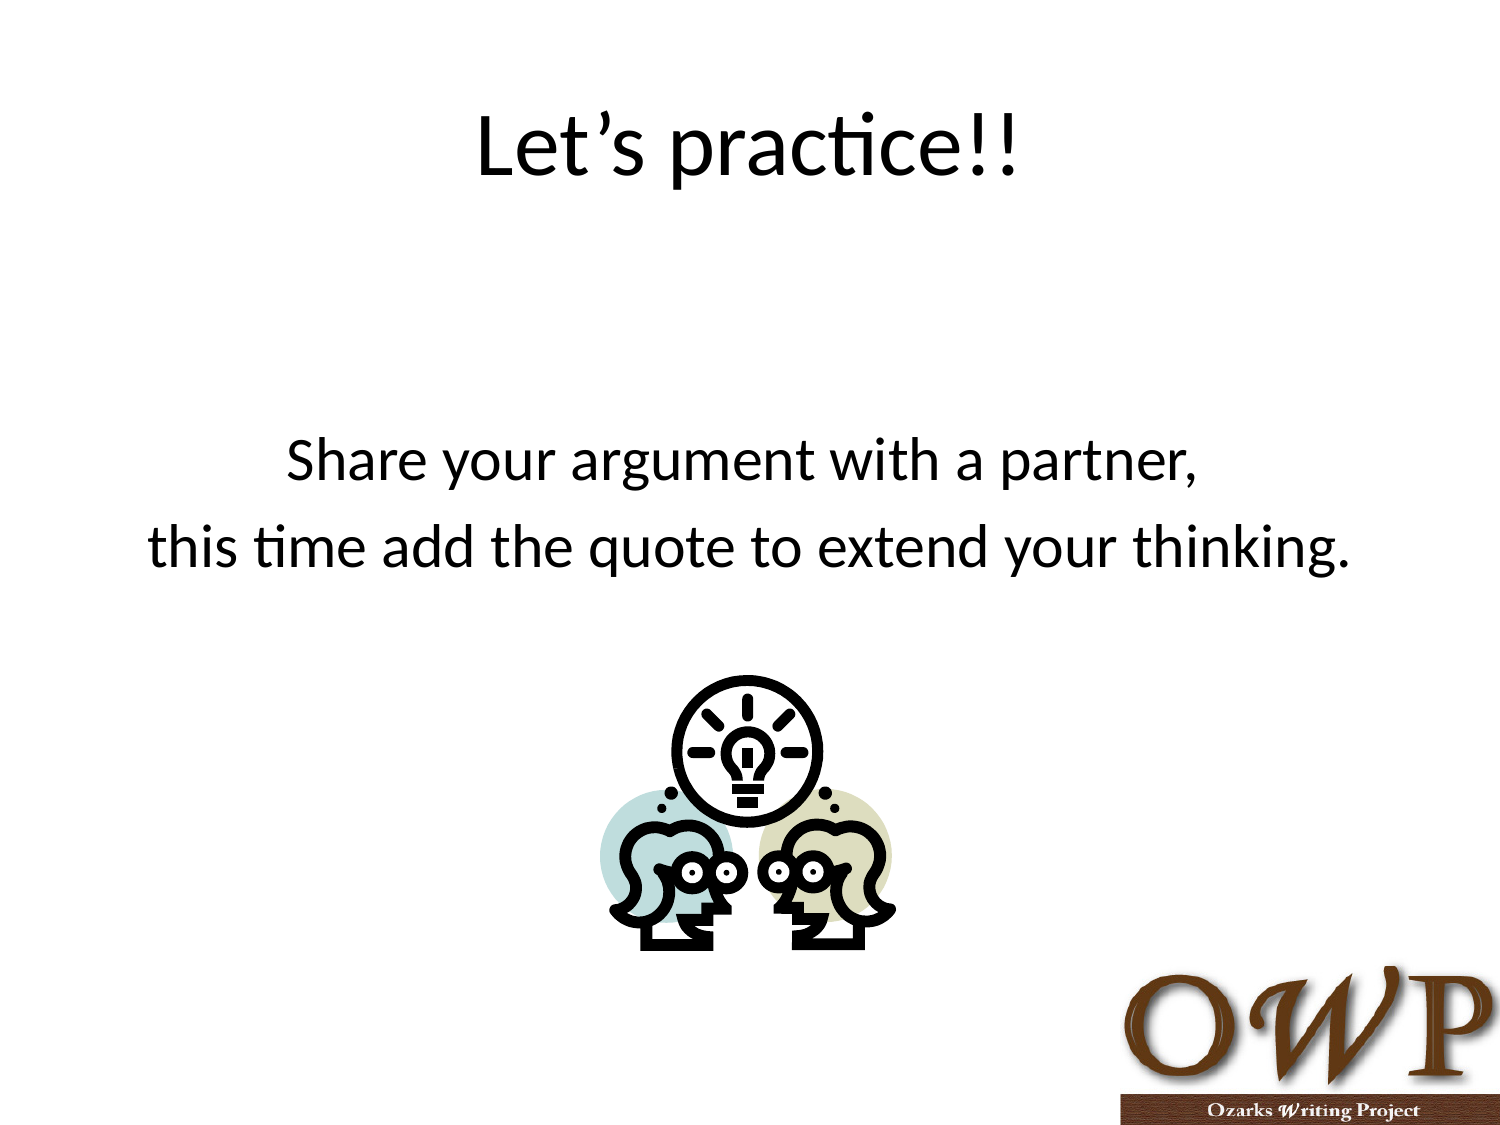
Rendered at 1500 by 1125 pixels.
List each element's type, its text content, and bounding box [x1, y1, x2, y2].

title Let’s practice!! [74, 44, 1426, 233]
picture [599, 674, 897, 952]
list Share your argument with a partner, this time add the quote to extend your thinking. [74, 237, 1426, 588]
picture [1120, 957, 1500, 1125]
